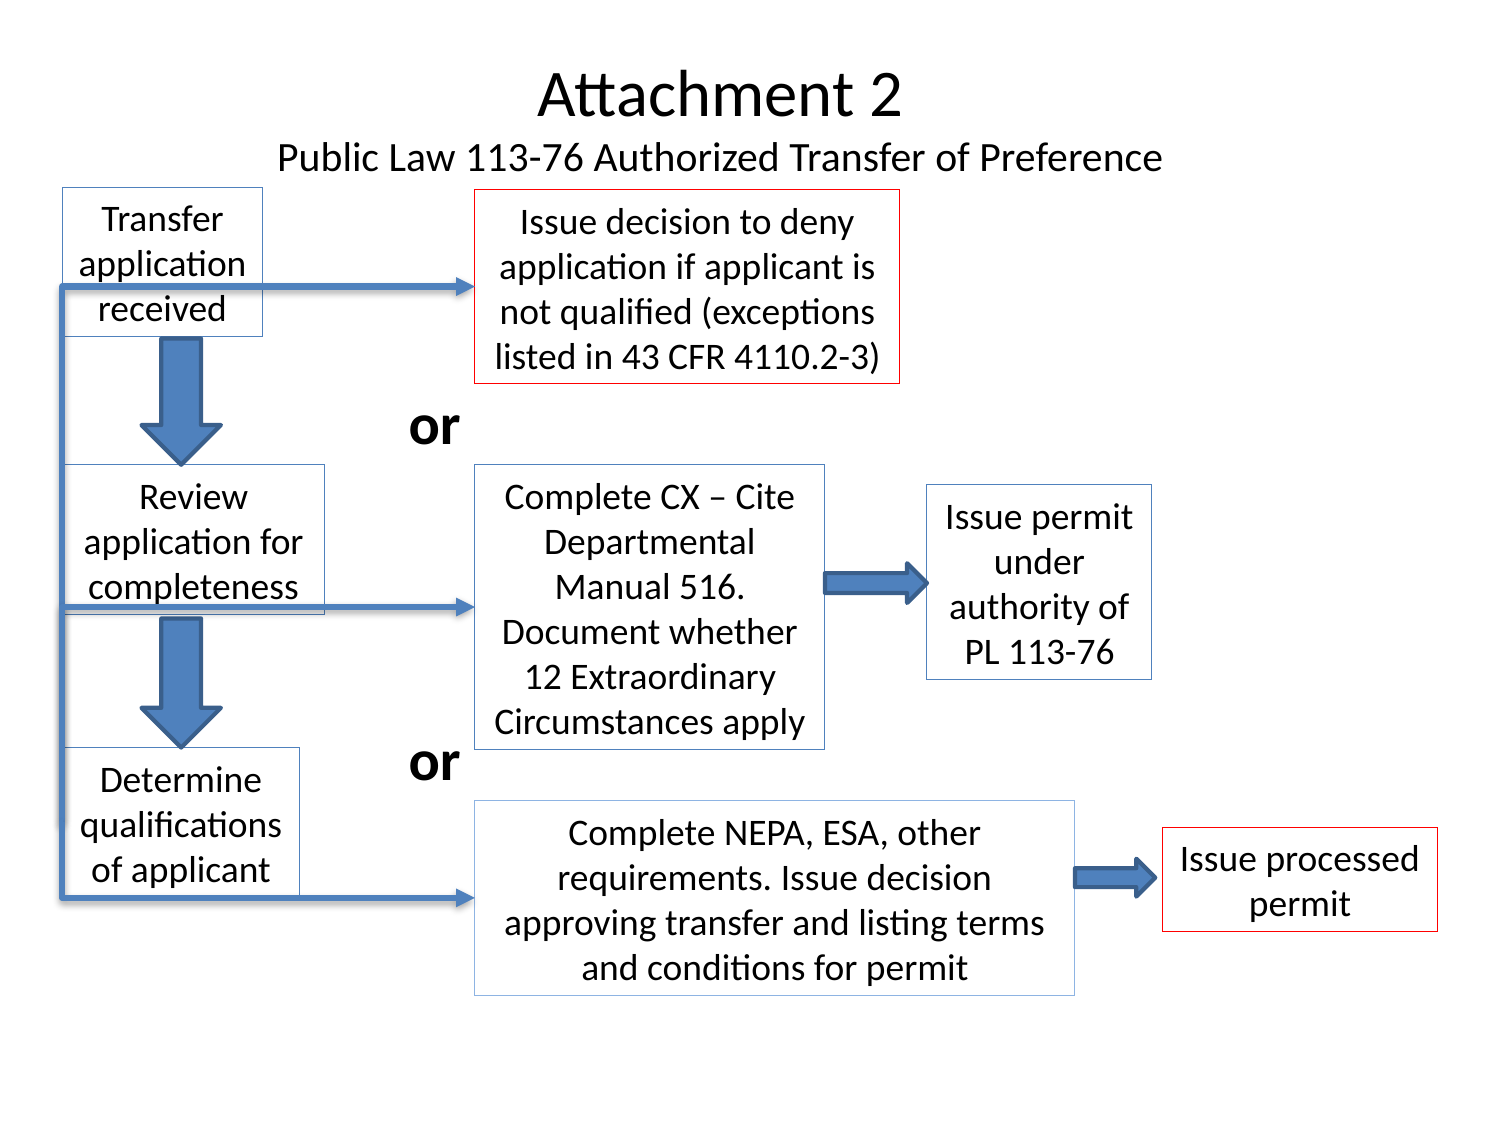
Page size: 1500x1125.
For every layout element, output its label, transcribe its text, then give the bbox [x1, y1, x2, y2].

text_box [299, 287, 476, 608]
text_box Complete CX – Cite Departmental Manual 516. Document whether 12 Extraordinary Circumstances apply [479, 464, 825, 750]
text_box Issue permit under authority of PL 113-76 [926, 484, 1152, 680]
text_box Attachment 2 Public Law 113-76 Authorized Transfer of Preference [262, 42, 1179, 188]
text_box [1072, 856, 1158, 899]
text_box [139, 336, 223, 467]
text_box [139, 618, 223, 750]
text_box Complete NEPA, ESA, other requirements. Issue decision approving transfer and listing terms and conditions for permit [474, 800, 1075, 996]
text_box Review application for completeness [70, 464, 294, 602]
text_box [299, 822, 476, 900]
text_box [299, 608, 476, 822]
text_box Transfer application received [62, 187, 263, 283]
text_box [822, 561, 930, 605]
text_box Transfer application received [70, 298, 263, 337]
text_box Determine qualifications of applicant [70, 747, 294, 894]
text_box Issue processed permit [1162, 827, 1438, 932]
text_box Issue decision to deny application if applicant is not qualified (exceptions listed in 43 CFR 4110.2-3) [474, 189, 900, 384]
